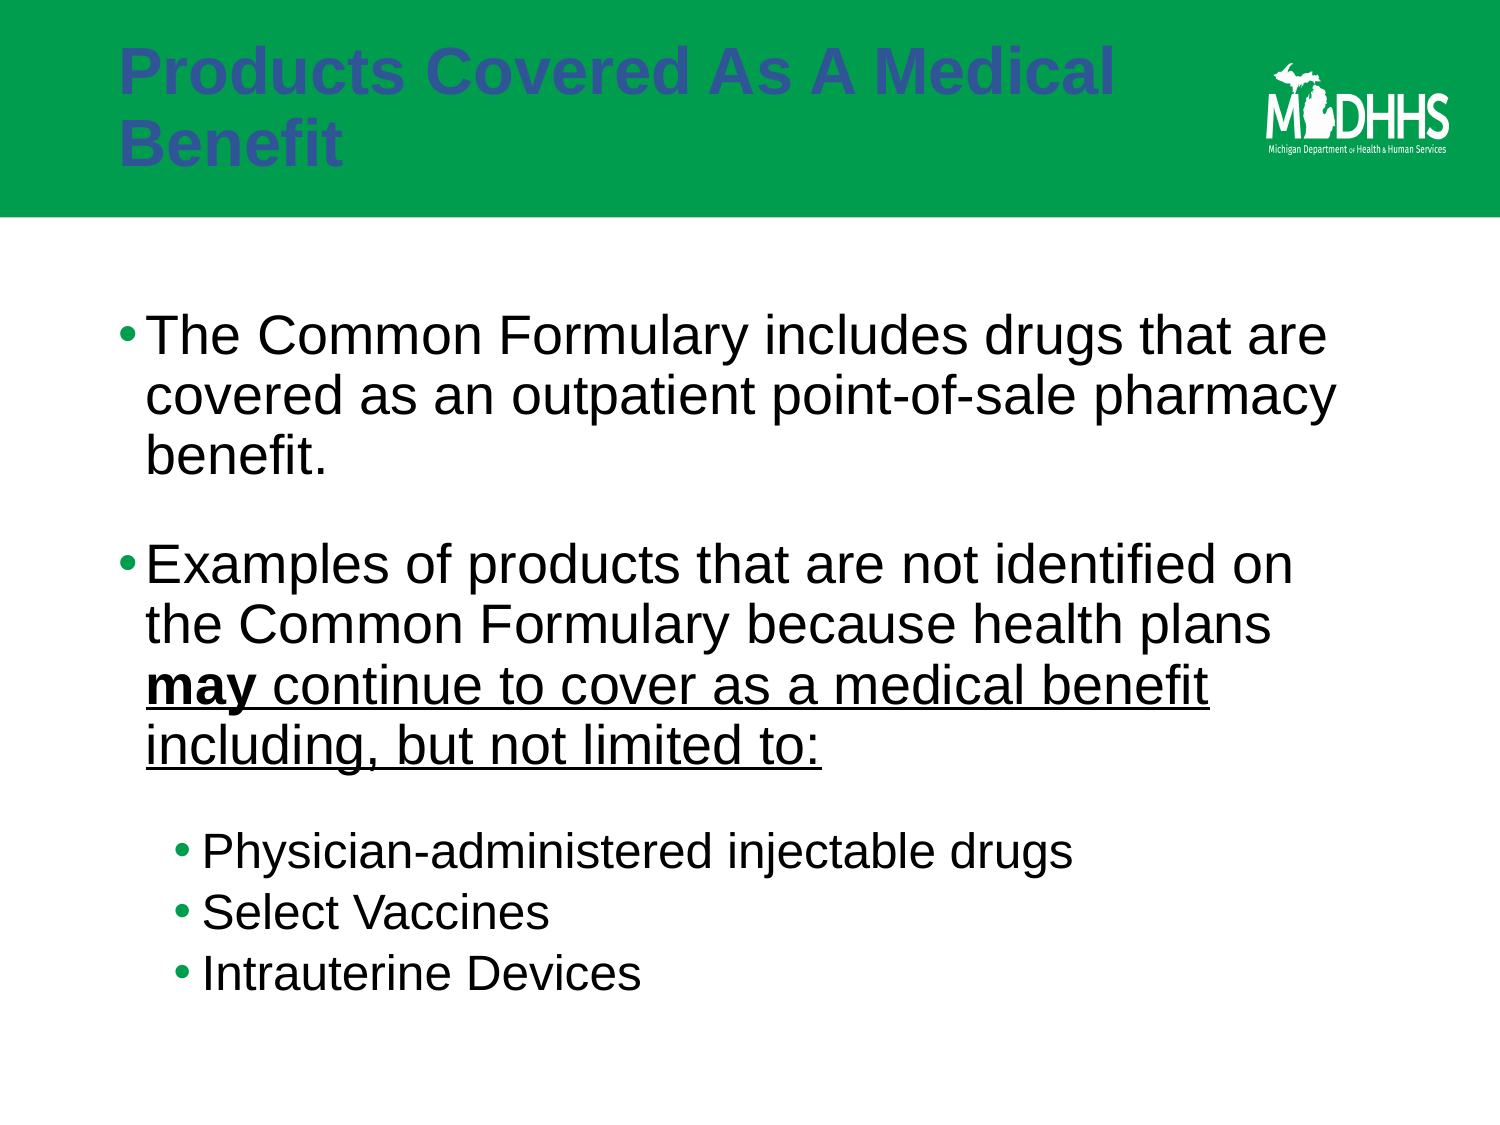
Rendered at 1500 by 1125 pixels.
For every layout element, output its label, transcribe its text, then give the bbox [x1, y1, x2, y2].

picture [1266, 63, 1449, 155]
list The Common Formulary includes drugs that are covered as an outpatient point-of-sale pharmacy benefit. Examples of products that are not identified on the Common Formulary because health plans may continue to cover as a medical benefit including, but not limited to: Physician-administered injectable drugs Select Vaccines Intrauterine Devices [103, 299, 1397, 1014]
title Products Covered As A Medical Benefit [103, 0, 1216, 218]
